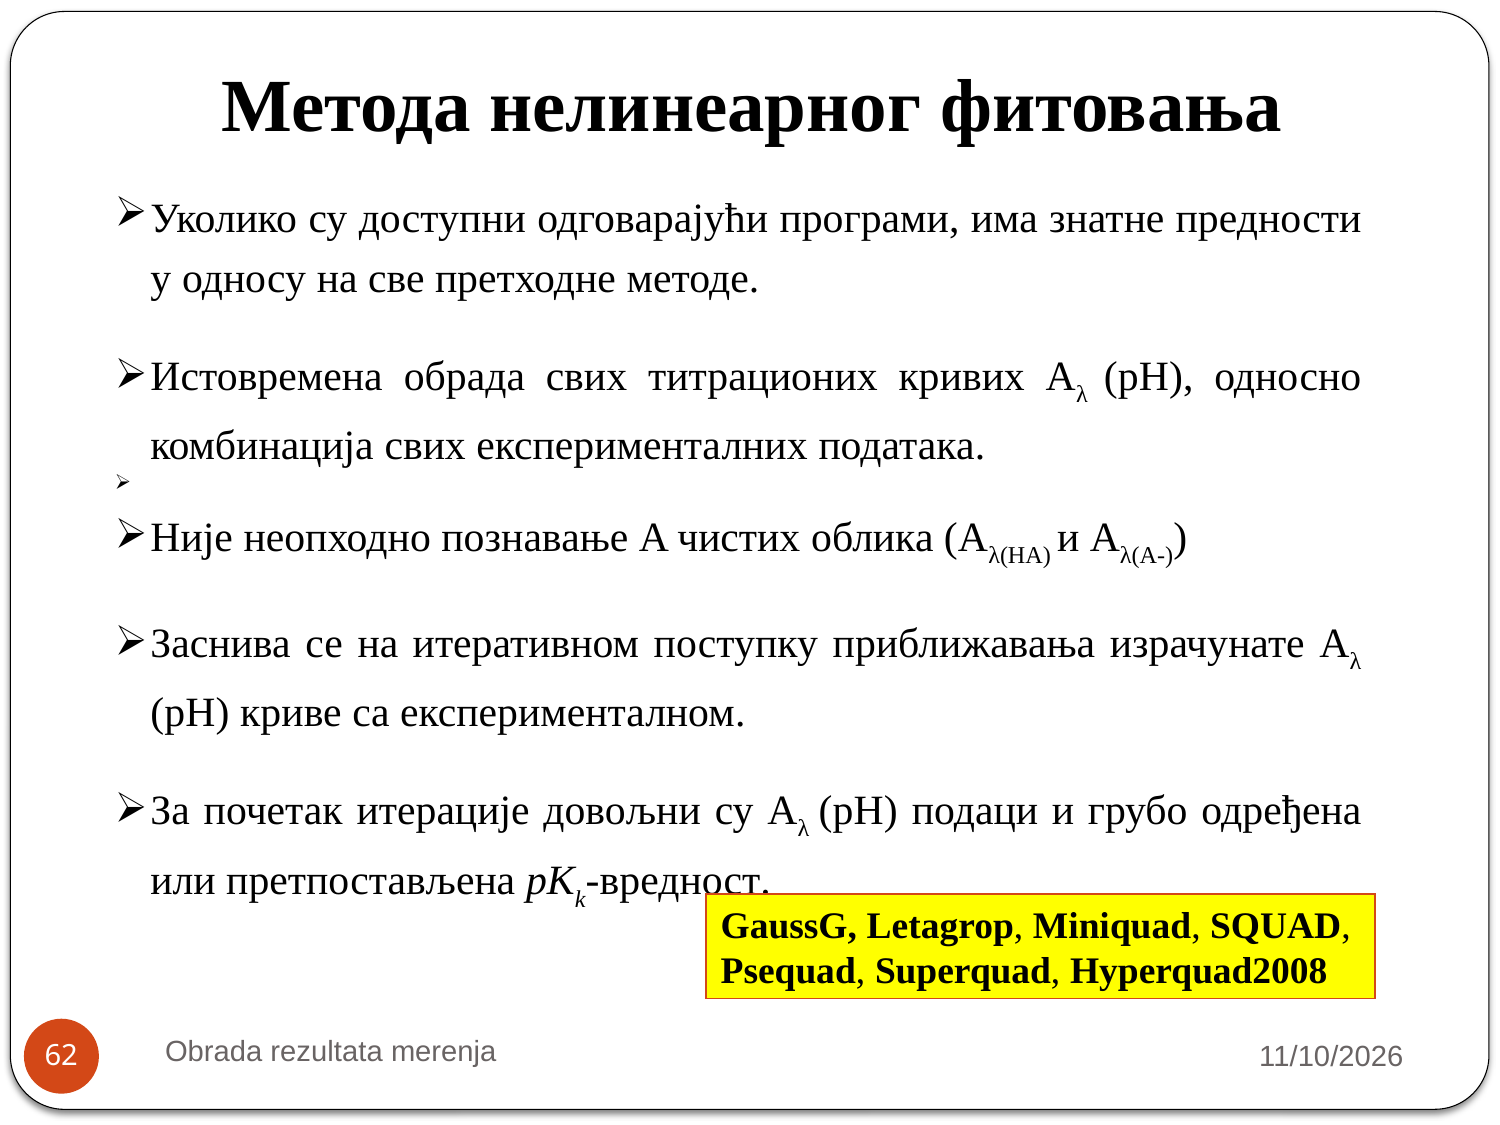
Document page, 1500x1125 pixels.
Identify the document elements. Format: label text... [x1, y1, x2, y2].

text_box Уколико су доступни одговарајући програми, има знатне предности у односу на све претходне методе. Истовремена обрада свих титрационих кривих Aλ (pH), односно комбинација свих експерименталних података. Није неопходно познавање A чистих облика (Aλ(HA) и Aλ(A-)) Заснива се на итеративном поступку приближавања израчунате Aλ (pH) криве са експерименталном. За почетак итерације довољни су Aλ (pH) подаци и грубо одређена или претпостављена pKk-вредност. [100, 173, 1376, 920]
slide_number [1012, 1015, 1419, 1094]
text_box GaussG, Letagrop, Miniquad, SQUAD, Psequad, Superquad, Hyperquad2008 [705, 893, 1376, 999]
footer Obrada rezultata merenja [150, 1012, 800, 1088]
slide_number 62 [23, 1018, 99, 1094]
title Метода нелинеарног фитовања [76, 54, 1428, 162]
